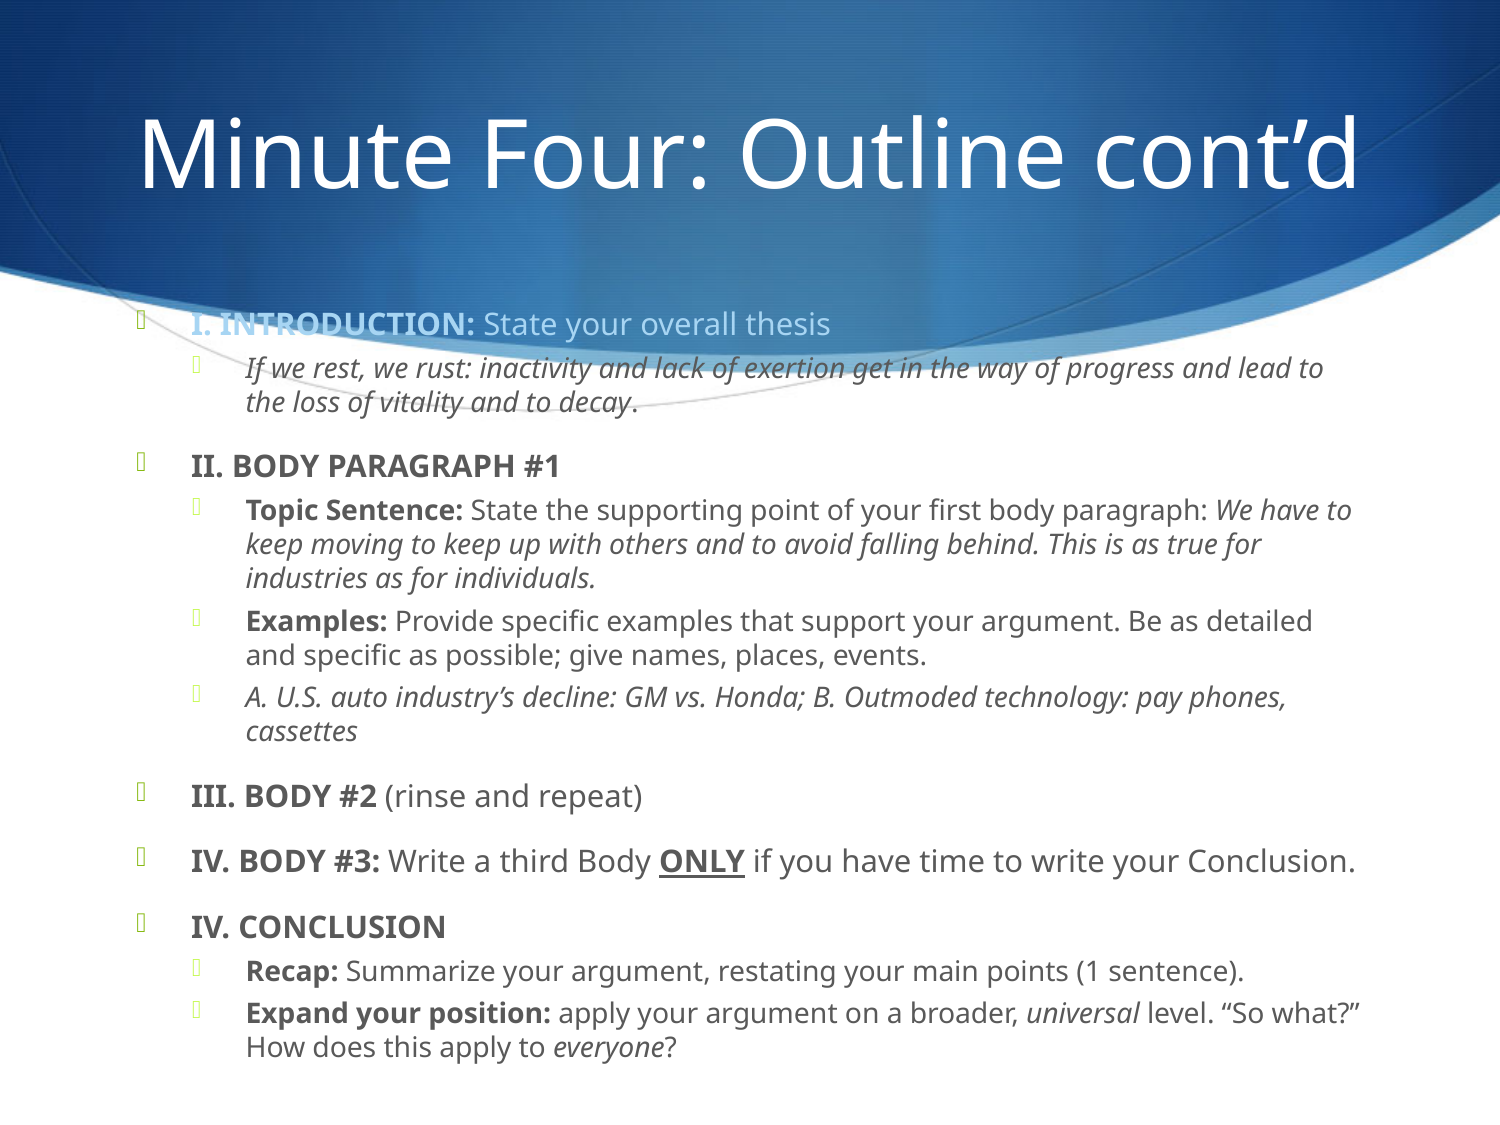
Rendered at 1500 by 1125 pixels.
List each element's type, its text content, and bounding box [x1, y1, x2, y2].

title Minute Four: Outline cont’d [74, 56, 1426, 245]
list I. INTRODUCTION: State your overall thesis If we rest, we rust: inactivity and lack of exertion get in the way of progress and lead to the loss of vitality and to decay. II. BODY PARAGRAPH #1 Topic Sentence: State the supporting point of your first body paragraph: We have to keep moving to keep up with others and to avoid falling behind. This is as true for industries as for individuals. Examples: Provide specific examples that support your argument. Be as detailed and specific as possible; give names, places, events. A. U.S. auto industry’s decline: GM vs. Honda; B. Outmoded technology: pay phones, cassettes III. BODY #2 (rinse and repeat) IV. BODY #3: Write a third Body ONLY if you have time to write your Conclusion. IV. CONCLUSION Recap: Summarize your argument, restating your main points (1 sentence). Expand your position: apply your argument on a broader, universal level. “So what?” How does this apply to everyone? [121, 296, 1379, 1095]
picture [0, 0, 1500, 1125]
